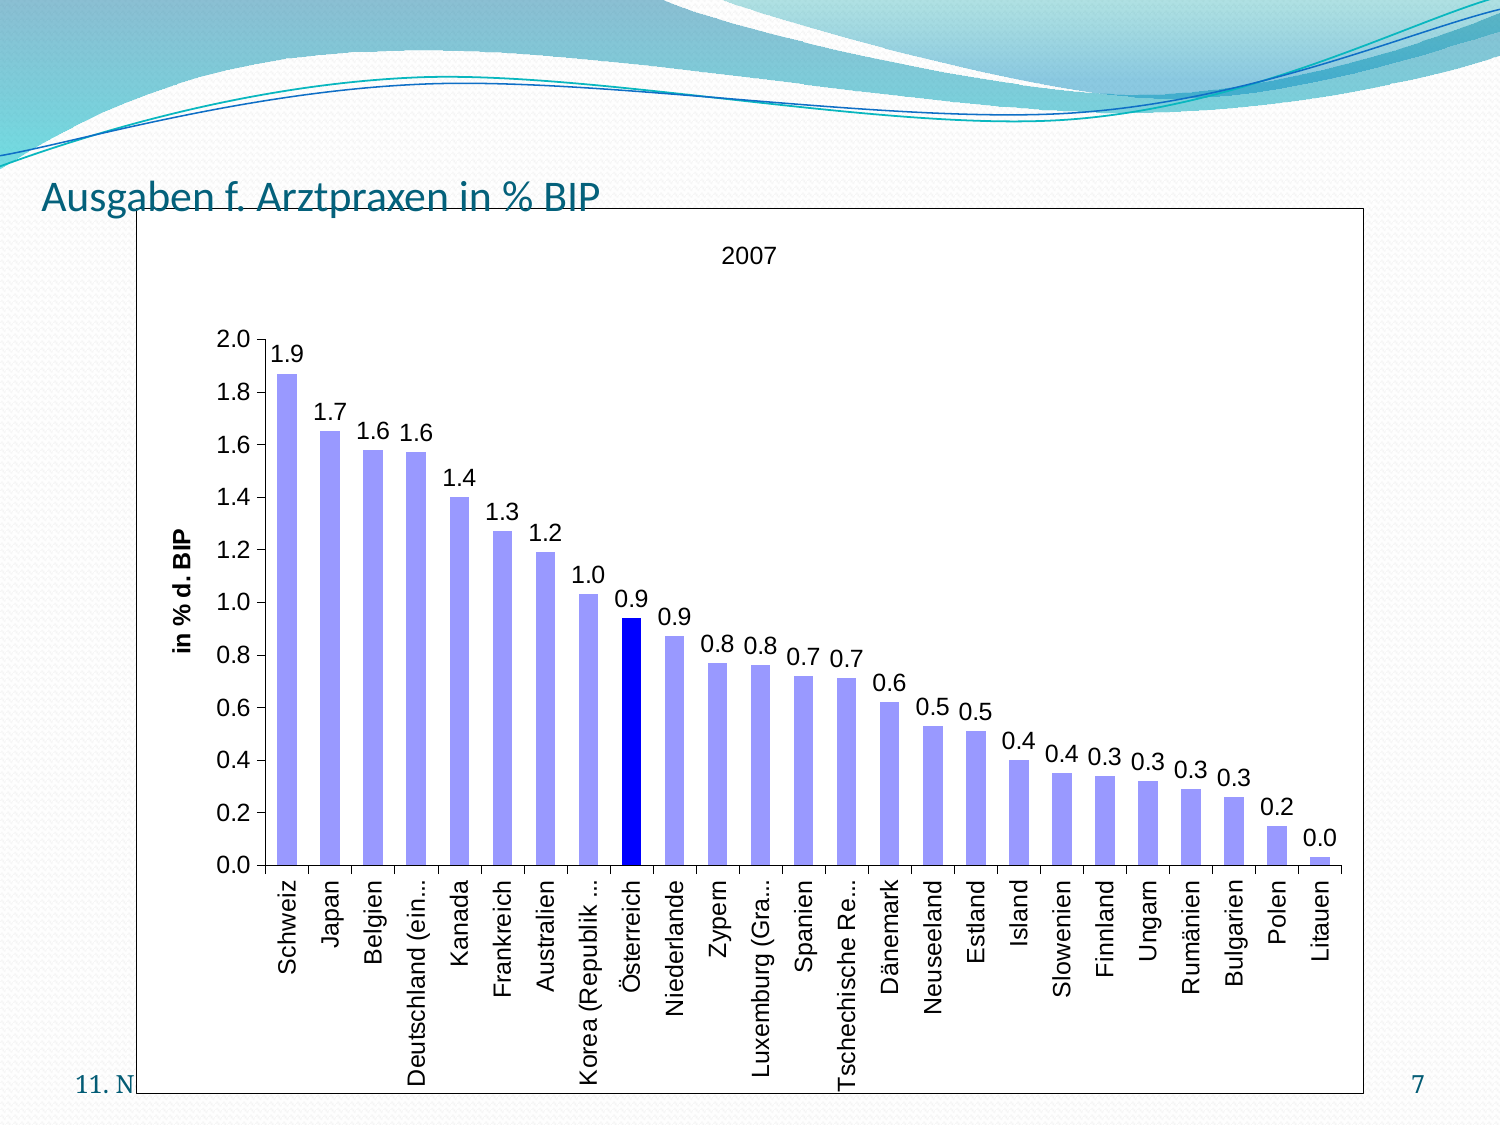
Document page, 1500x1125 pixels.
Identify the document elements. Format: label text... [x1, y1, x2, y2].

title Ausgaben f. Arztpraxen in % BIP [41, 54, 1392, 220]
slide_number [75, 1042, 135, 1103]
chart [135, 207, 1365, 1095]
slide_number 7 [1364, 1042, 1425, 1103]
